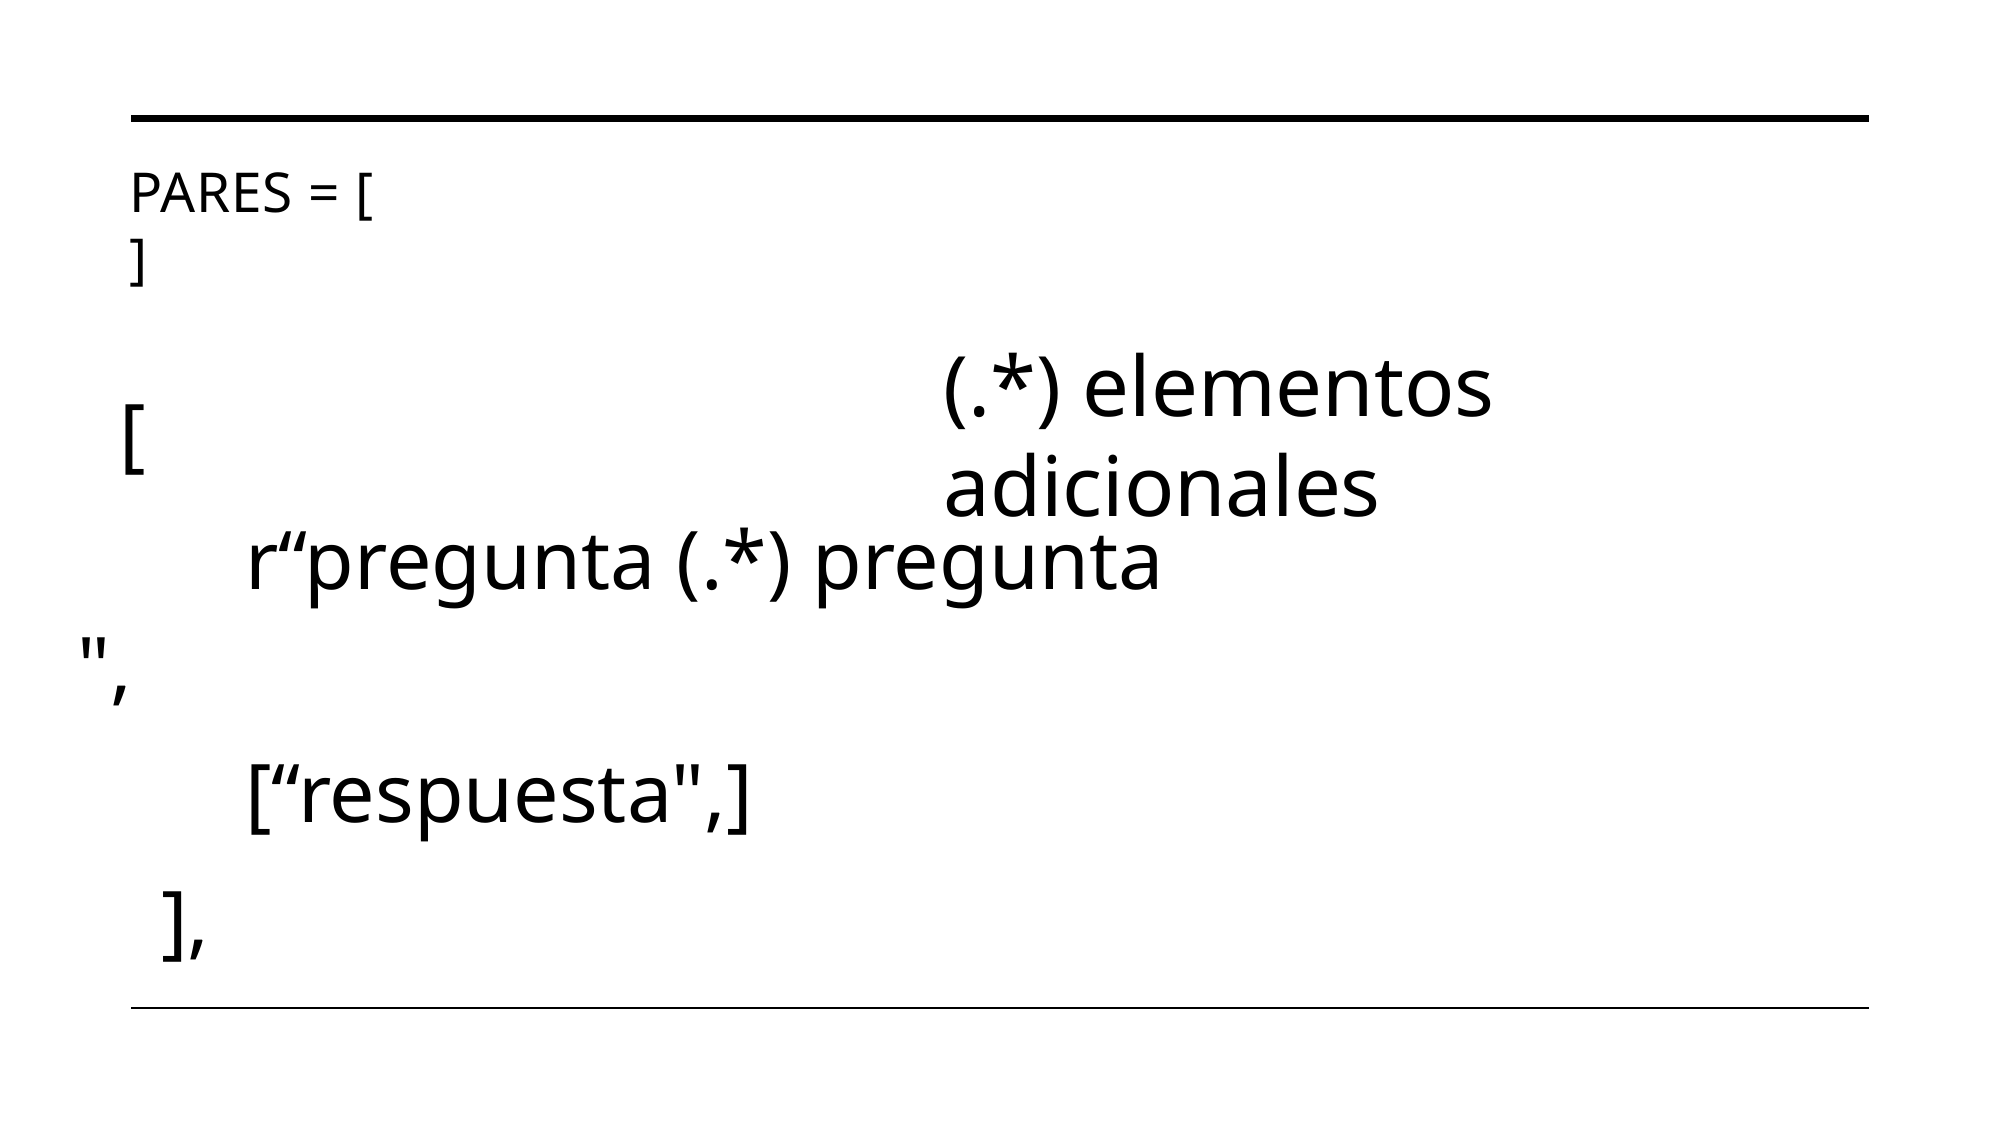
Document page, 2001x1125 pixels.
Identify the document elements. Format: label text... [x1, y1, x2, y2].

list [ r“pregunta (.*) pregunta ", [“respuesta",] ], [62, 364, 1210, 978]
title pares = [ ] [114, 149, 1869, 364]
text_box (.*) elementos adicionales [928, 325, 1898, 541]
